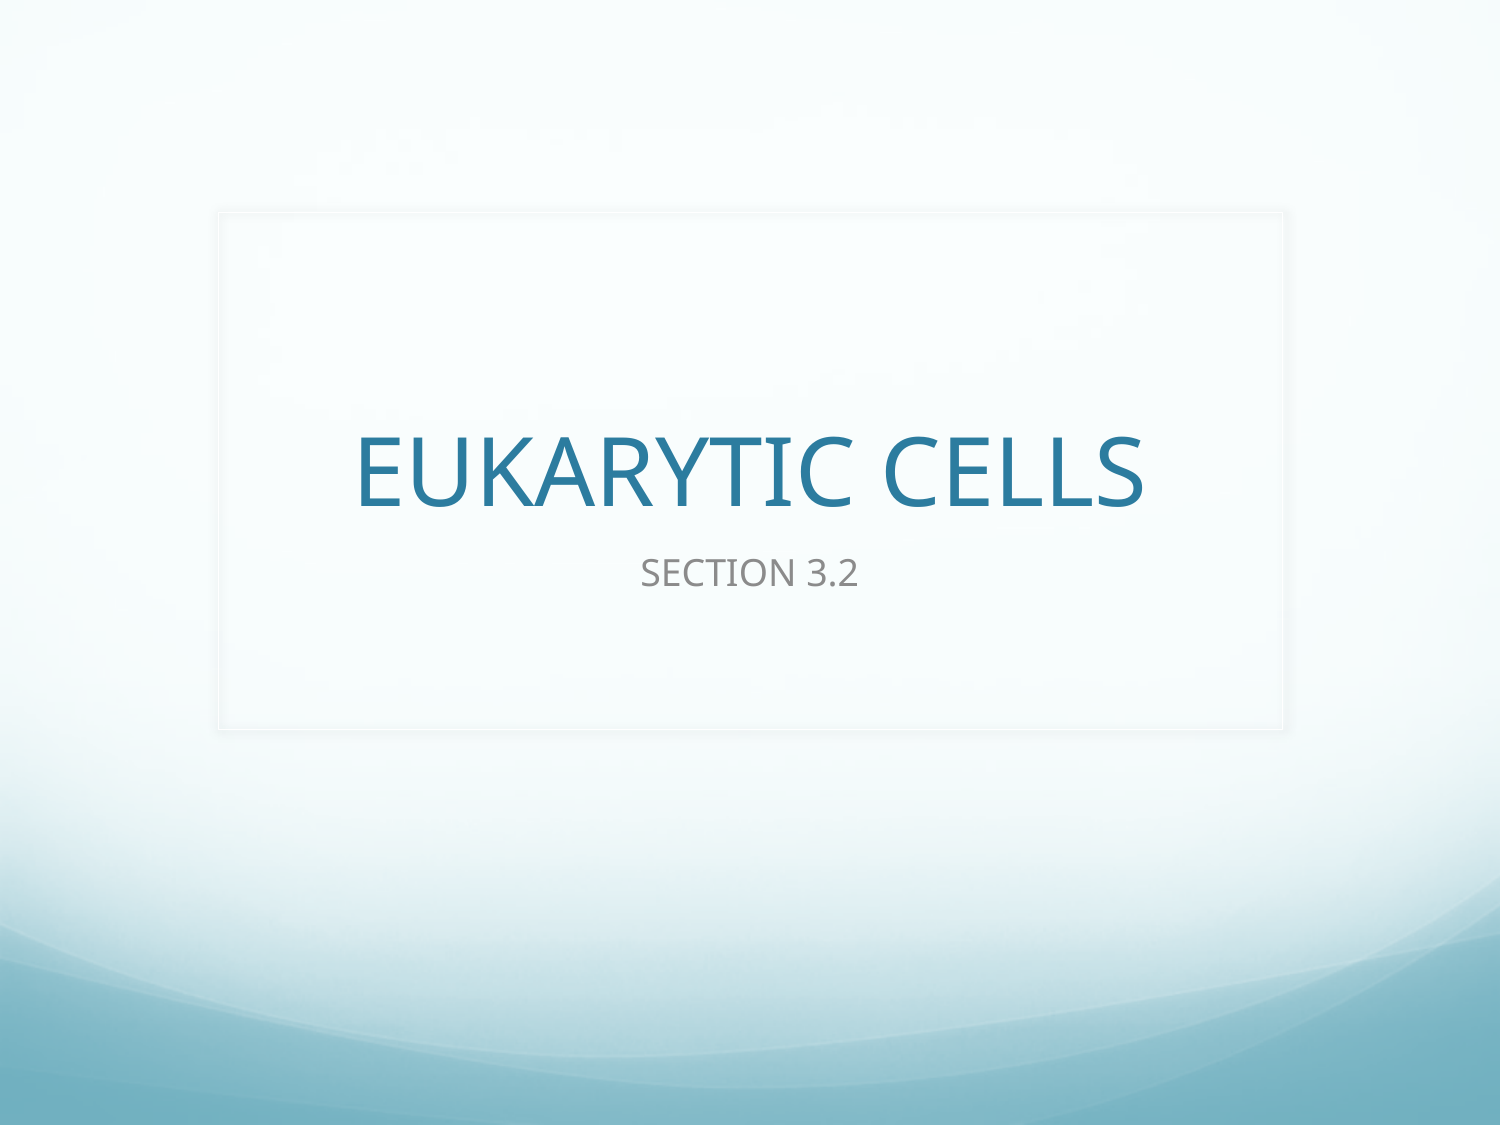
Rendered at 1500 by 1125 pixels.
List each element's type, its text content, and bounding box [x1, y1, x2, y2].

title EUKARYTIC CELLS [217, 249, 1283, 533]
subtitle SECTION 3.2 [217, 541, 1283, 692]
